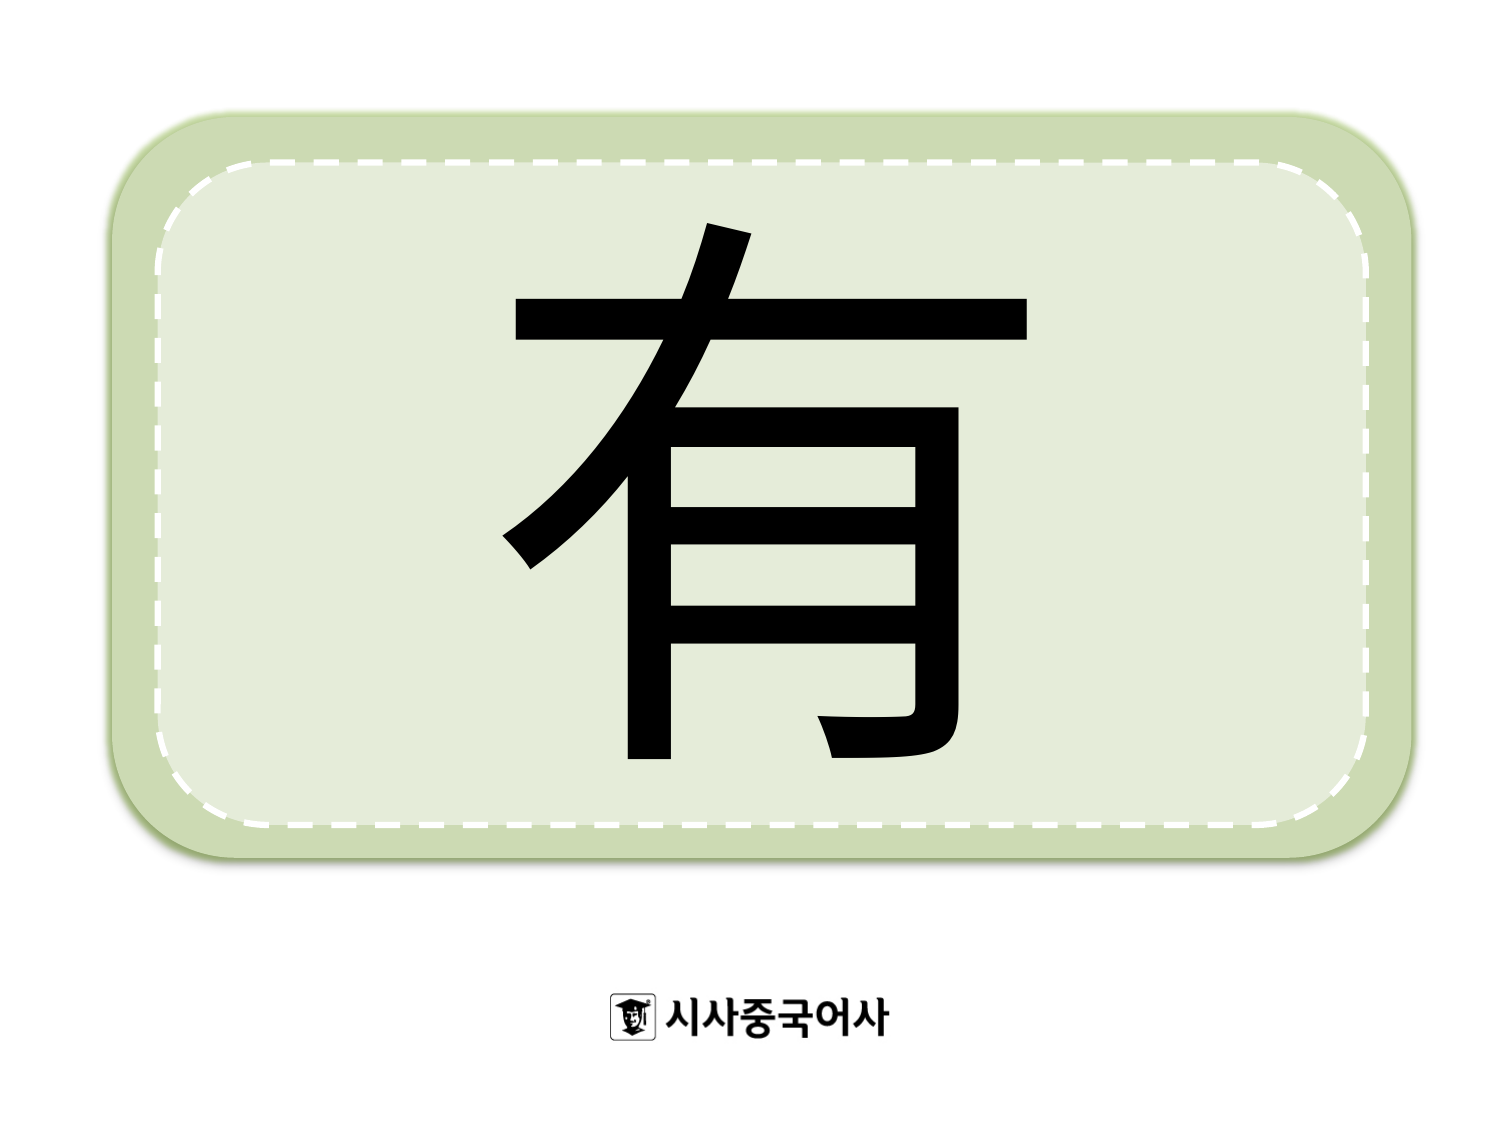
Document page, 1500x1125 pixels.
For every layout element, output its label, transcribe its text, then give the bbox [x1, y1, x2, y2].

text_box 有 [167, 149, 1376, 812]
picture [602, 987, 898, 1047]
text_box [147, 160, 1356, 824]
